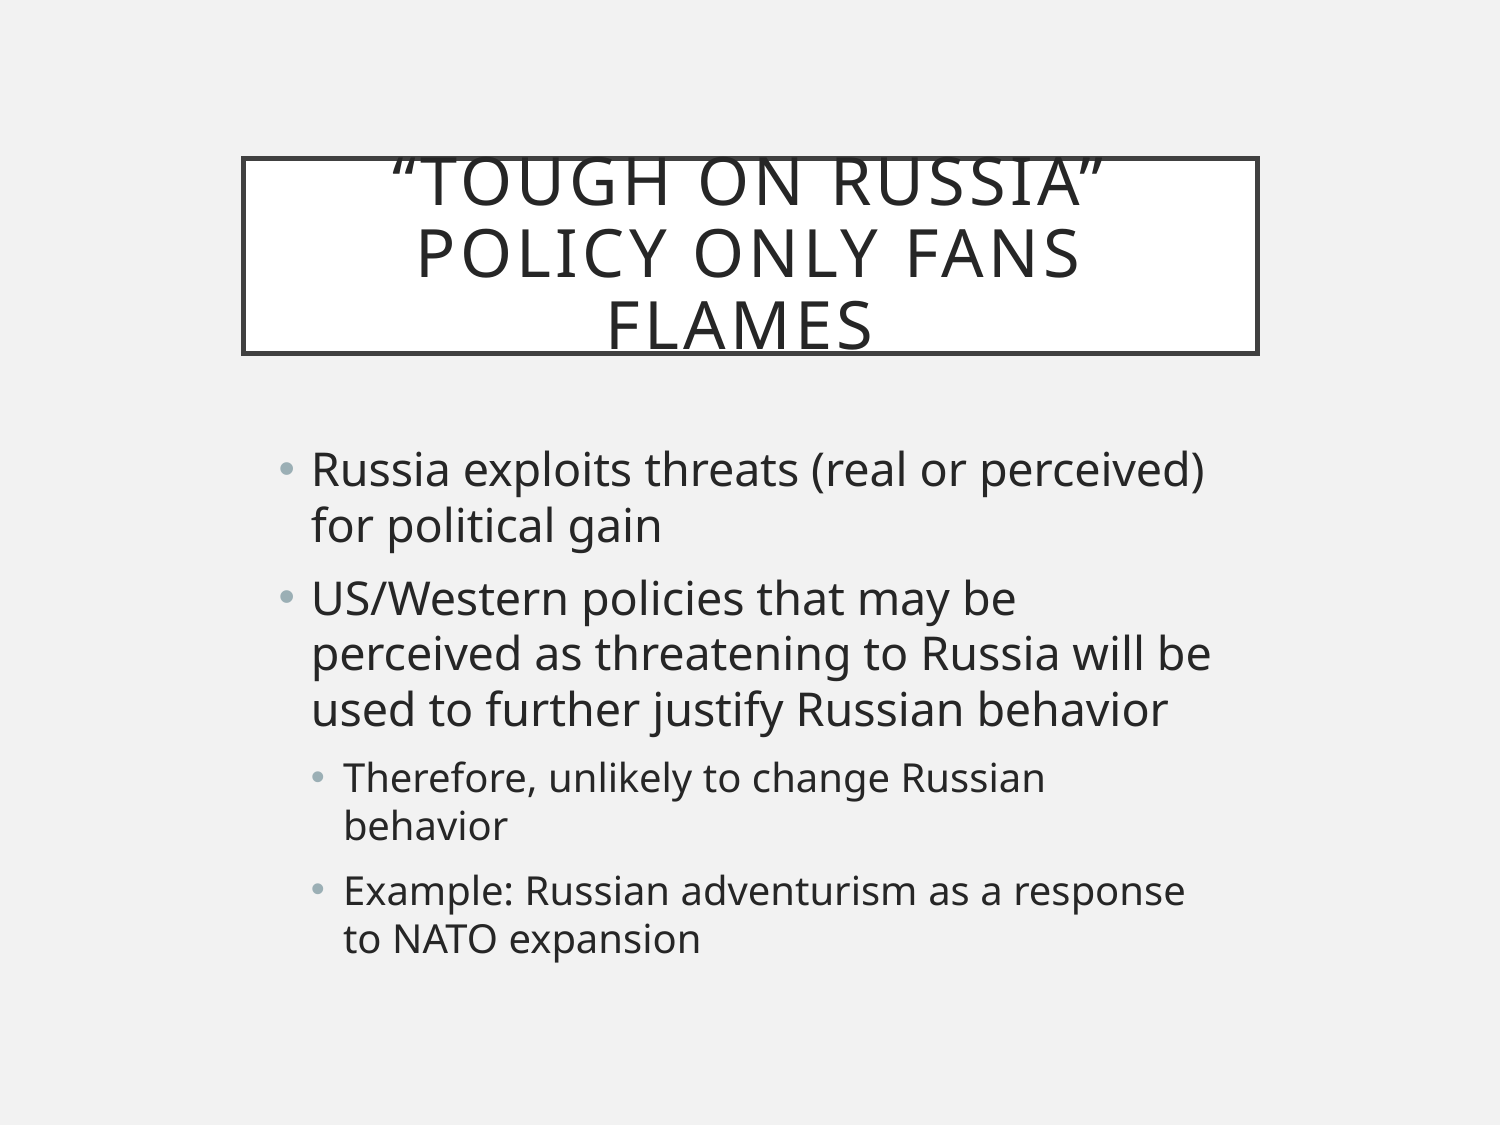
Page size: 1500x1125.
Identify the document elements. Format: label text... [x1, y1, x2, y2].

title “tough on Russia” policy only fans flames [241, 156, 1260, 356]
list Russia exploits threats (real or perceived) for political gain US/Western policies that may be perceived as threatening to Russia will be used to further justify Russian behavior Therefore, unlikely to change Russian behavior Example: Russian adventurism as a response to NATO expansion [263, 432, 1238, 1025]
